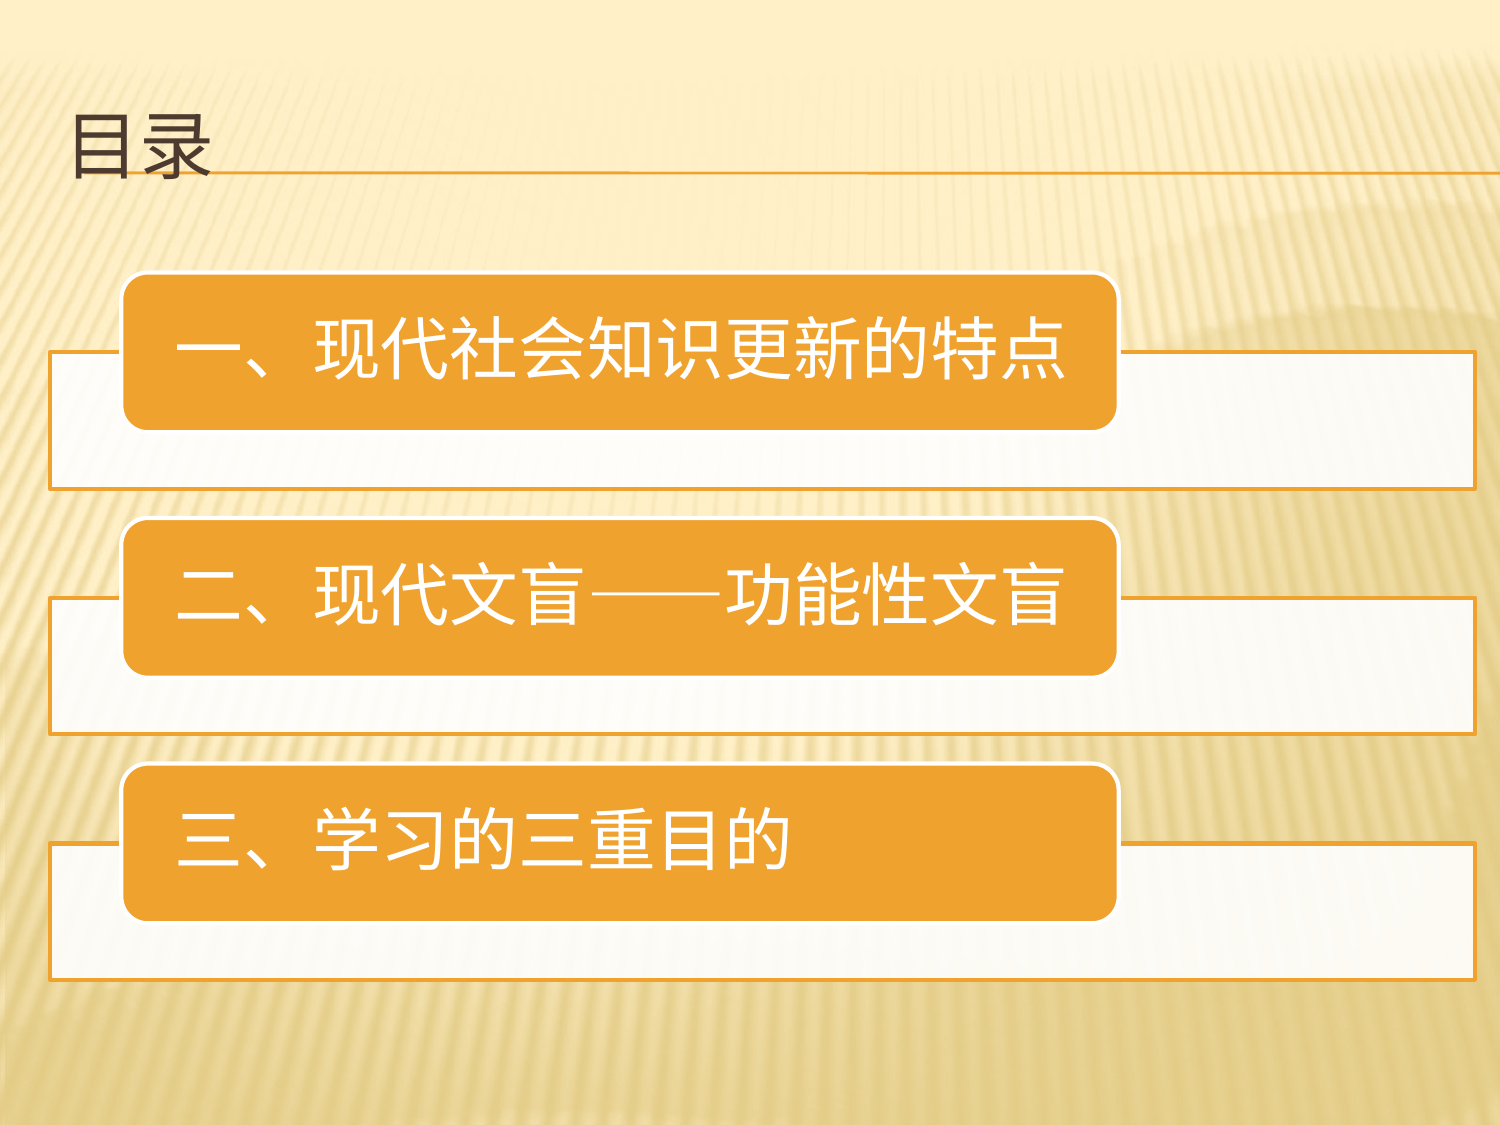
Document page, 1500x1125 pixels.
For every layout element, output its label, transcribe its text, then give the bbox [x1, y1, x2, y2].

title 目录 [50, 75, 1475, 213]
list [49, 254, 1476, 998]
